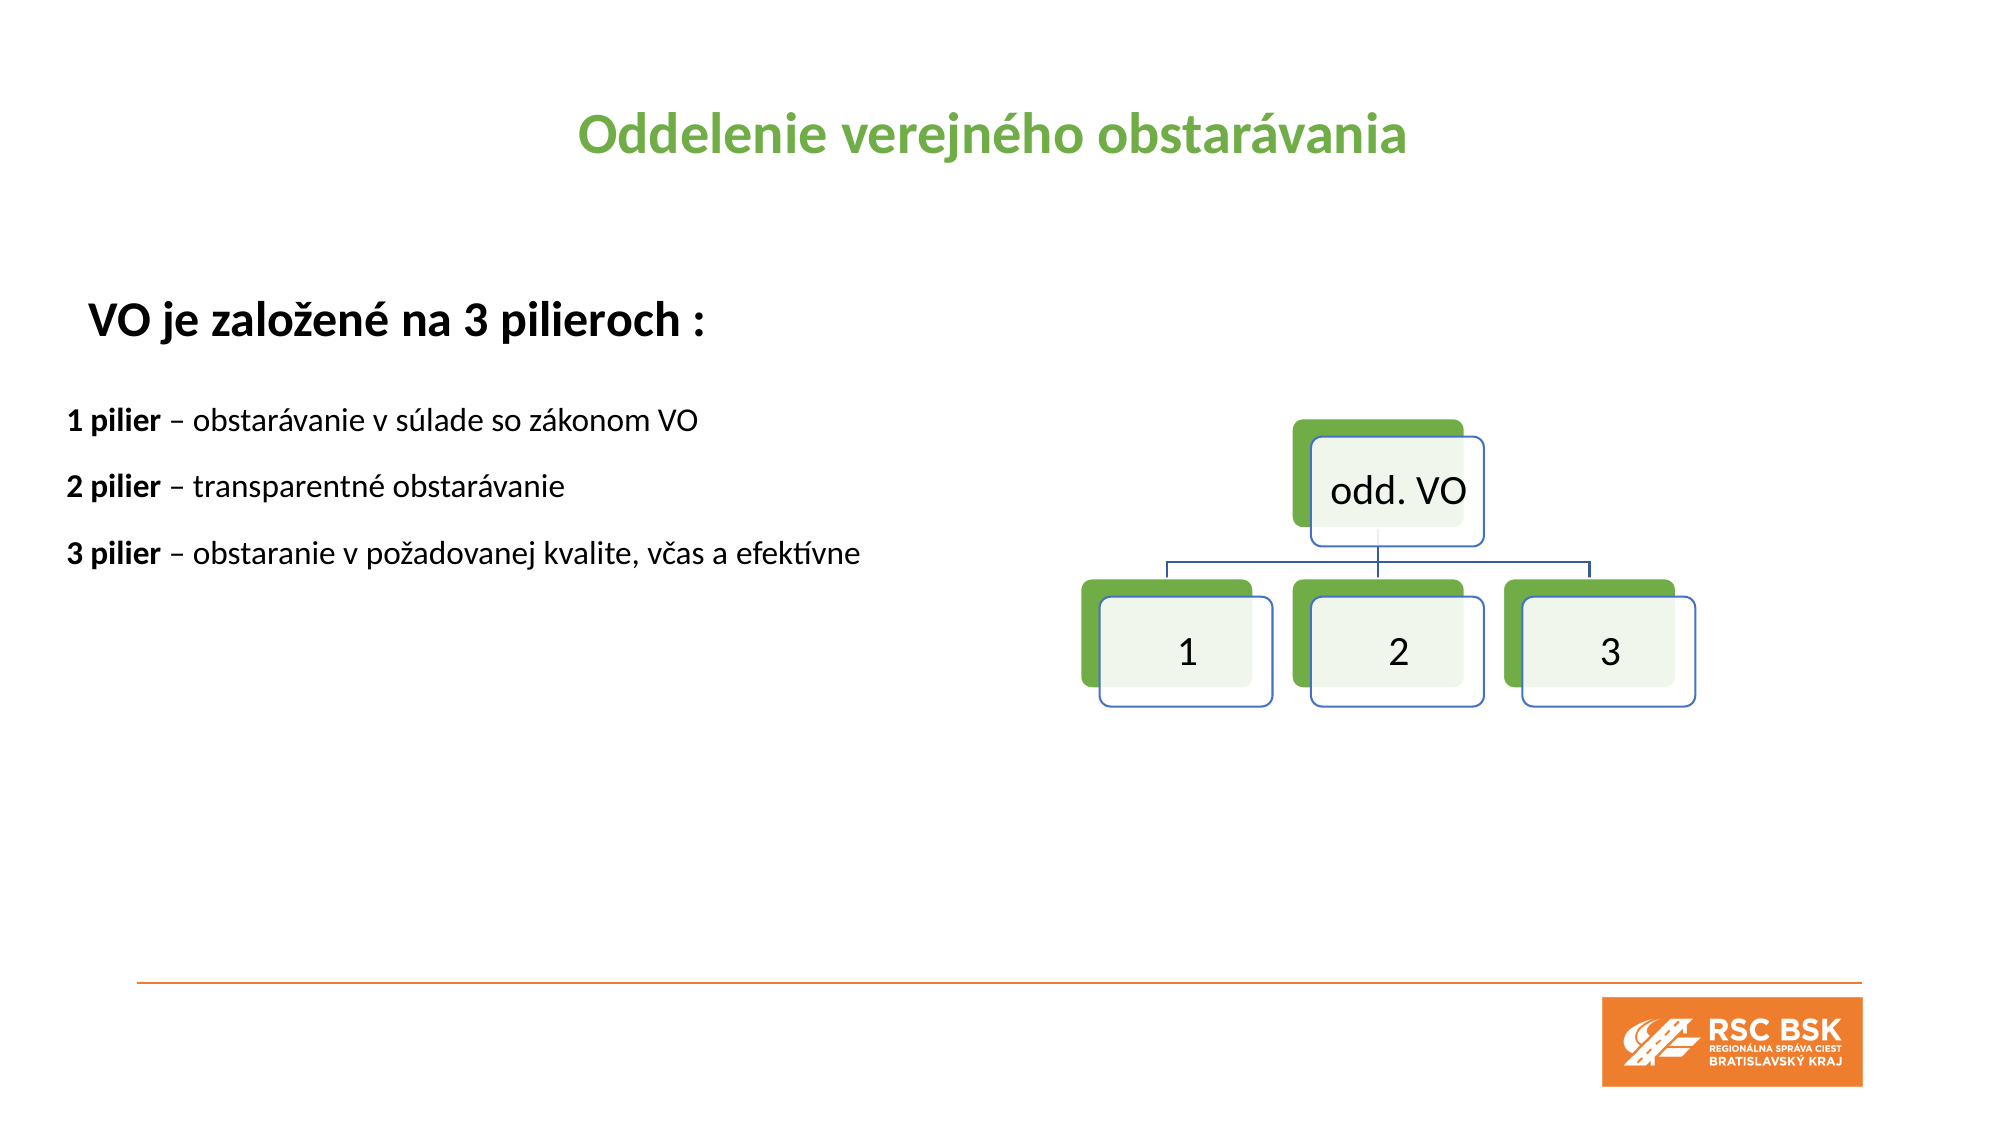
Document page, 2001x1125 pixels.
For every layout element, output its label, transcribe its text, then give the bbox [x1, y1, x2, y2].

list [1602, 997, 1863, 1087]
text_box VO je založené na 3 pilieroch : 1 pilier – obstarávanie v súlade so zákonom VO 2 pilier – transparentné obstarávanie 3 pilier – obstaranie v požadovanej kvalite, včas a efektívne [51, 177, 914, 976]
title Oddelenie verejného obstarávania [137, 59, 1863, 210]
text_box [1080, 270, 1696, 855]
text_box [137, 526, 573, 593]
